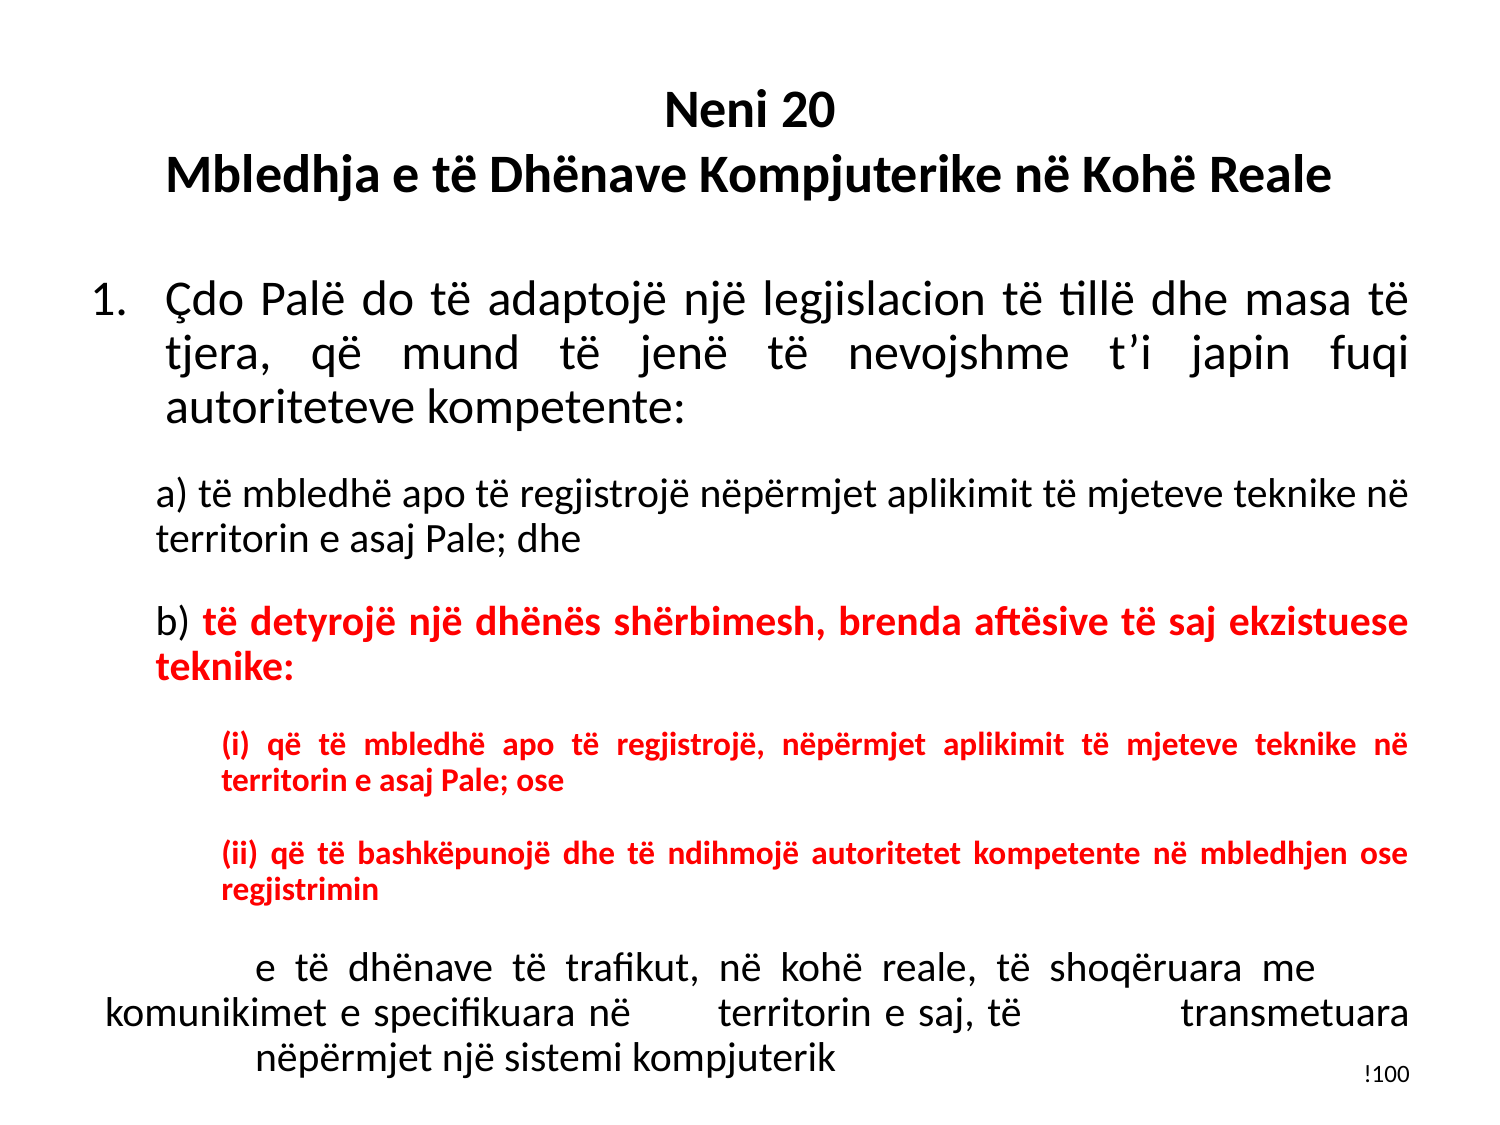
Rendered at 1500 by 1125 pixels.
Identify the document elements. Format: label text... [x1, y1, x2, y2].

title Neni 20 Mbledhja e të Dhënave Kompjuterike në Kohë Reale [74, 44, 1426, 233]
text_box Çdo Palë do të adaptojë një legjislacion të tillë dhe masa të tjera, që mund të jenë të nevojshme t’i japin fuqi autoriteteve kompetente: a) të mbledhë apo të regjistrojë nëpërmjet aplikimit të mjeteve teknike në territorin e asaj Pale; dhe b) të detyrojë një dhënës shërbimesh, brenda aftësive të saj ekzistuese teknike: (i) që të mbledhë apo të regjistrojë, nëpërmjet aplikimit të mjeteve teknike në territorin e asaj Pale; ose (ii) që të bashkëpunojë dhe të ndihmojë autoritetet kompetente në mbledhjen ose regjistrimin e të dhënave të trafikut, në kohë reale, të shoqëruara me komunikimet e specifikuara në territorin e saj, të transmetuara nëpërmjet një sistemi kompjuterik [74, 264, 1425, 1125]
